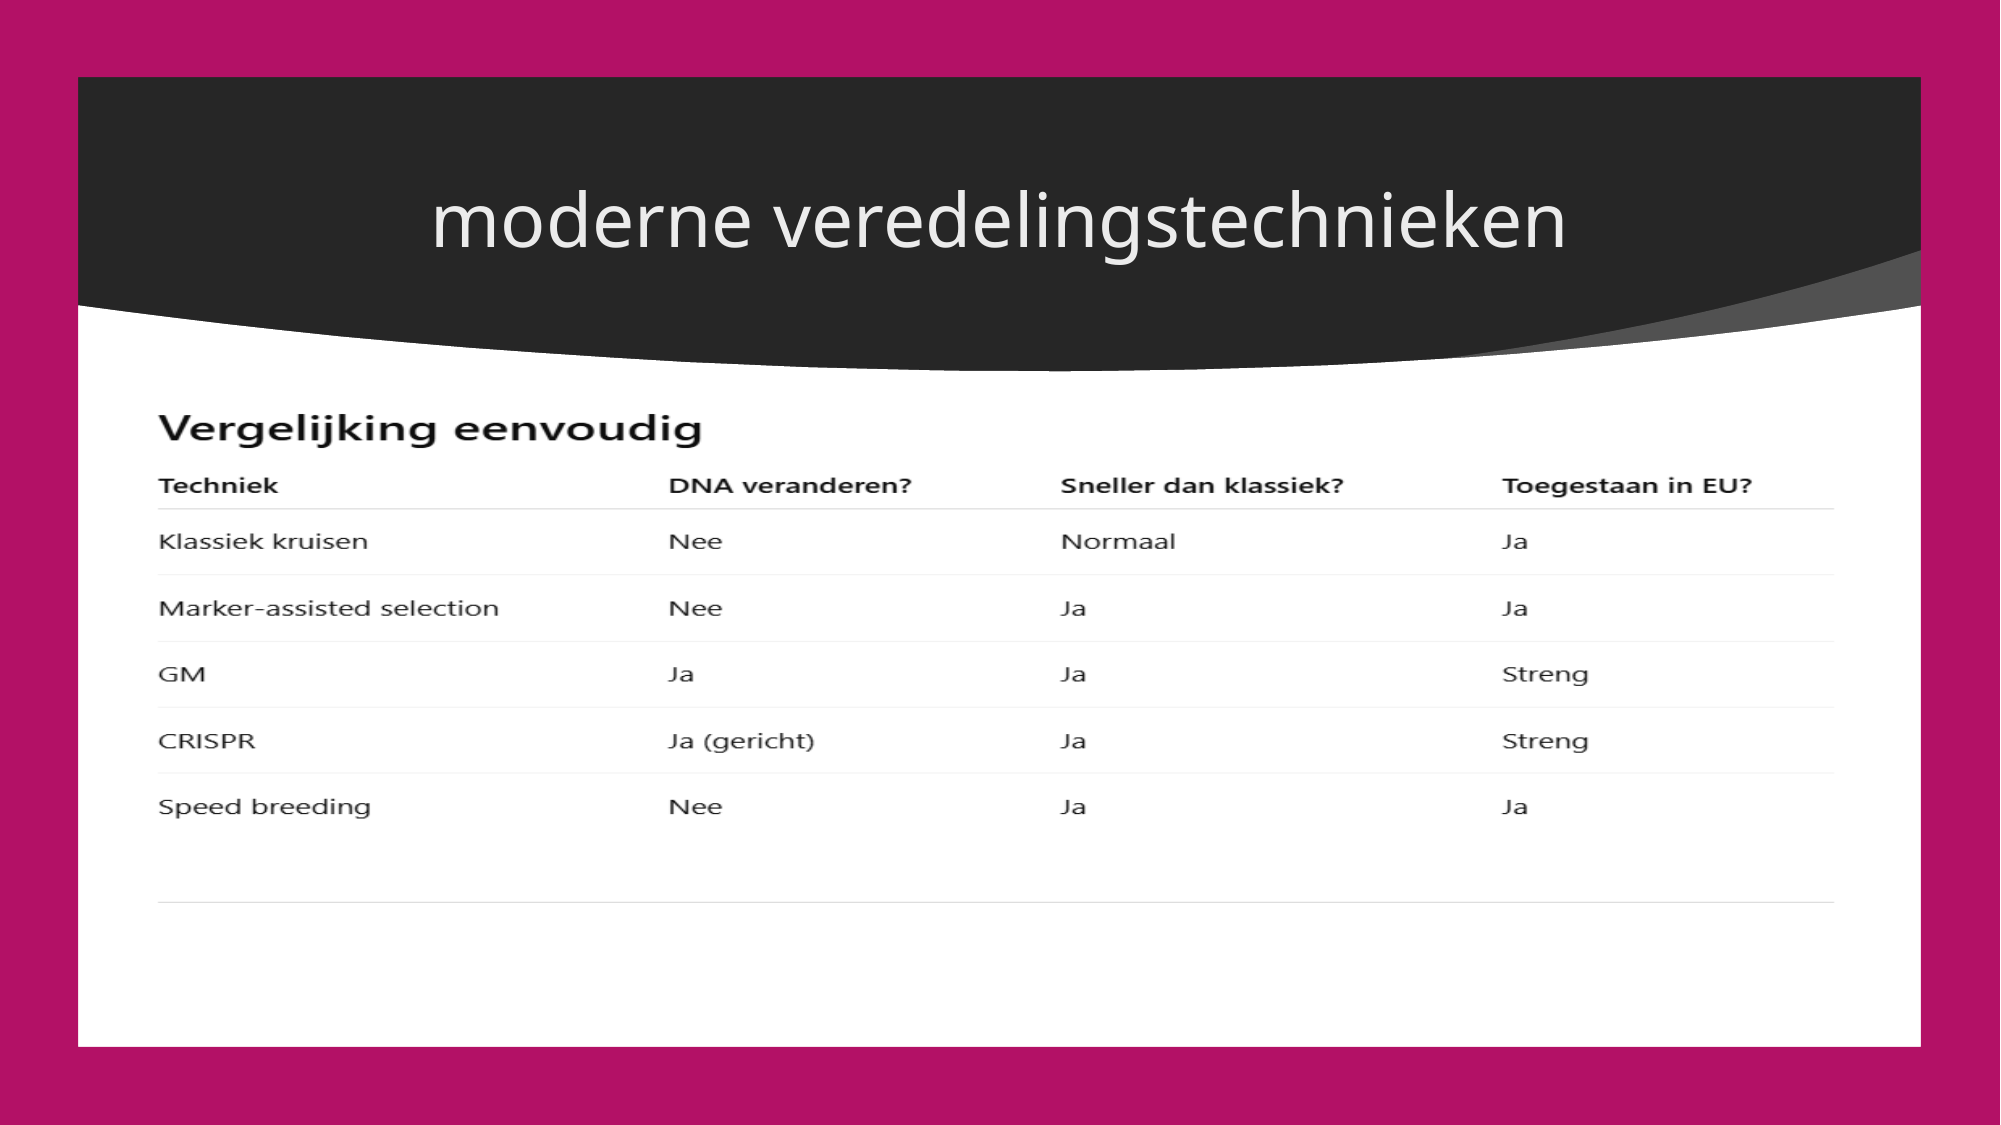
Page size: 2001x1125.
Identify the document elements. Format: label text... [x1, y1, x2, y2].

title moderne veredelingstechnieken [276, 137, 1724, 298]
text_box [0, 0, 2000, 1125]
text_box [79, 78, 1920, 1046]
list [105, 379, 1837, 916]
